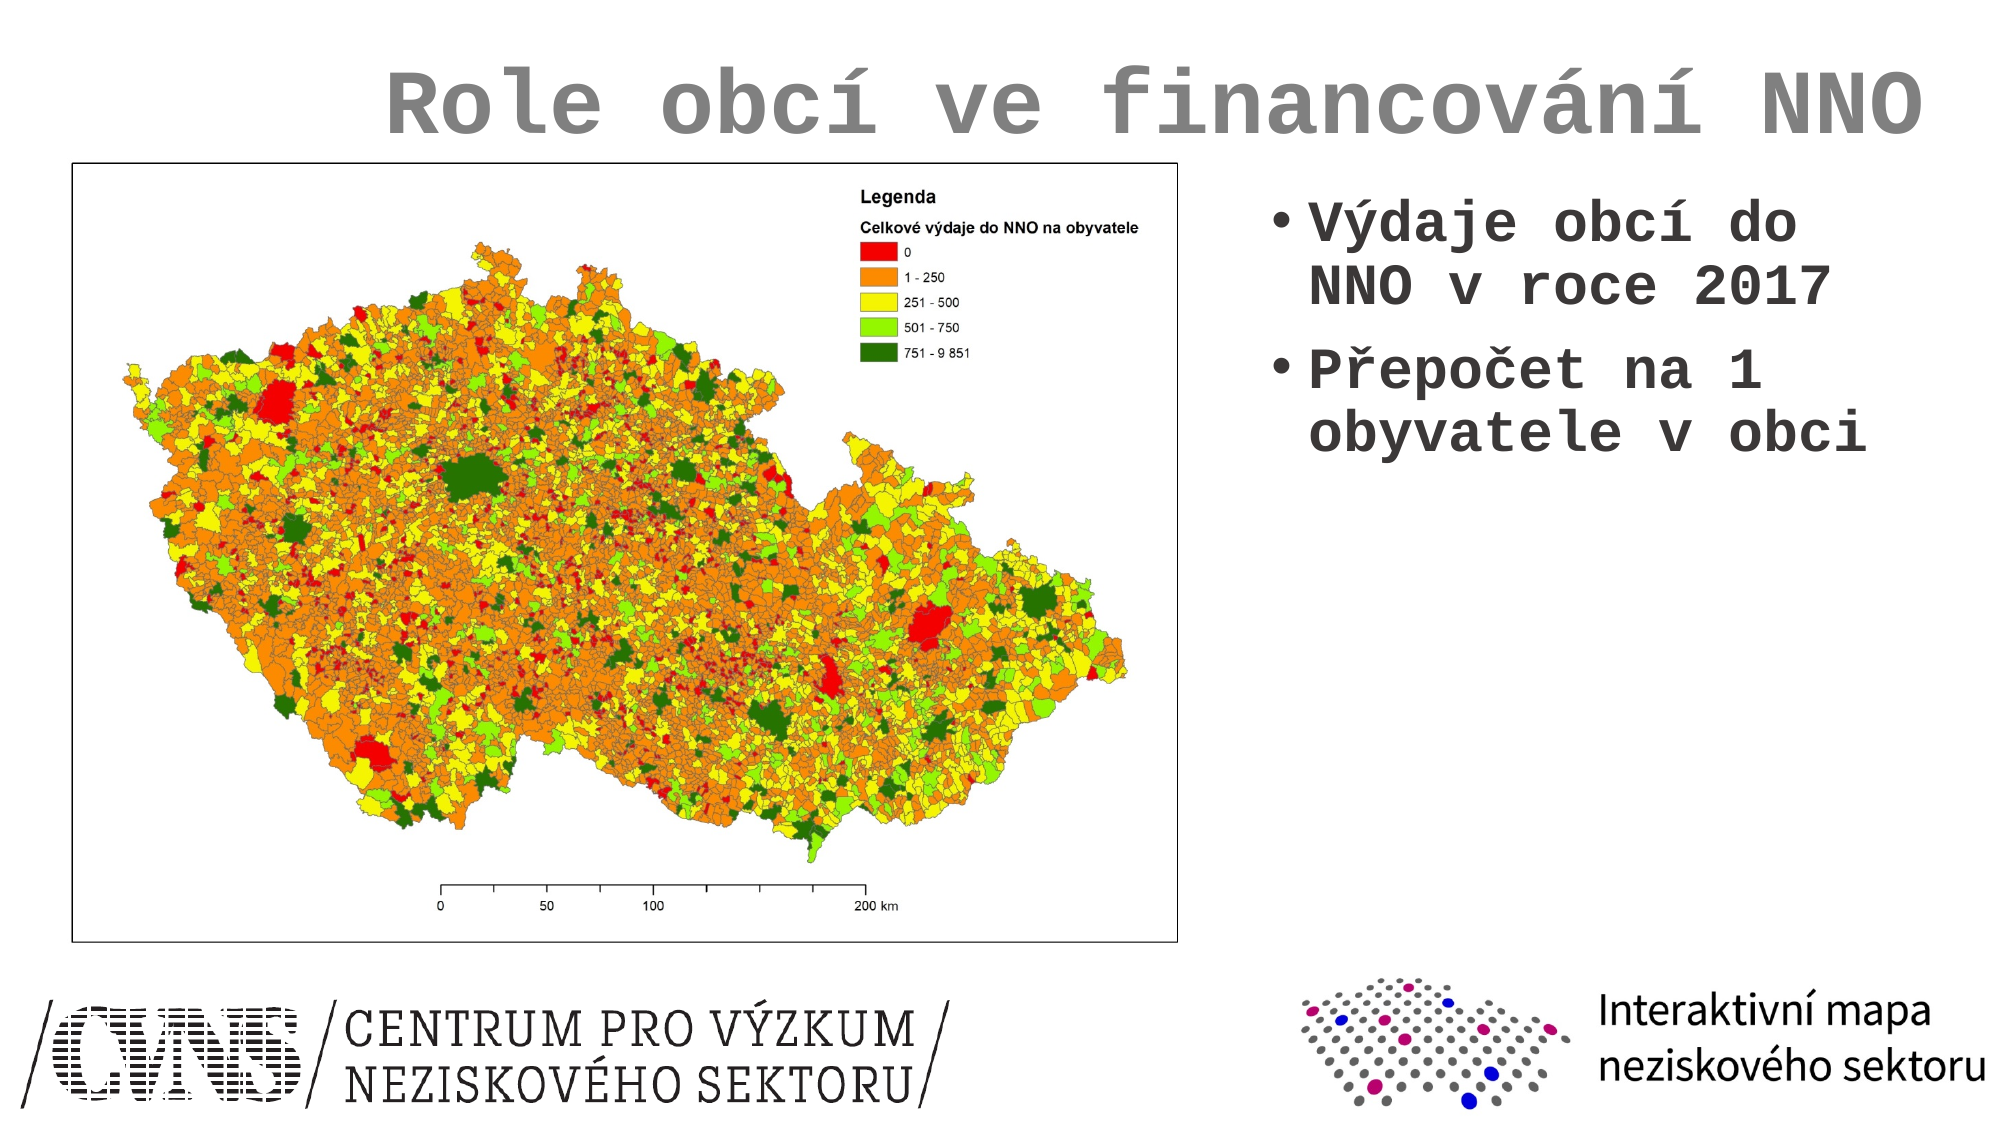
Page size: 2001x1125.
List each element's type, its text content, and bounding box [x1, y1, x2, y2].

picture [6, 983, 955, 1125]
list Výdaje obcí do NNO v roce 2017 Přepočet na 1 obyvatele v obci [1256, 184, 1940, 951]
title Role obcí ve financování NNO [67, 23, 1940, 184]
picture [1285, 962, 2000, 1125]
picture [67, 158, 1182, 947]
